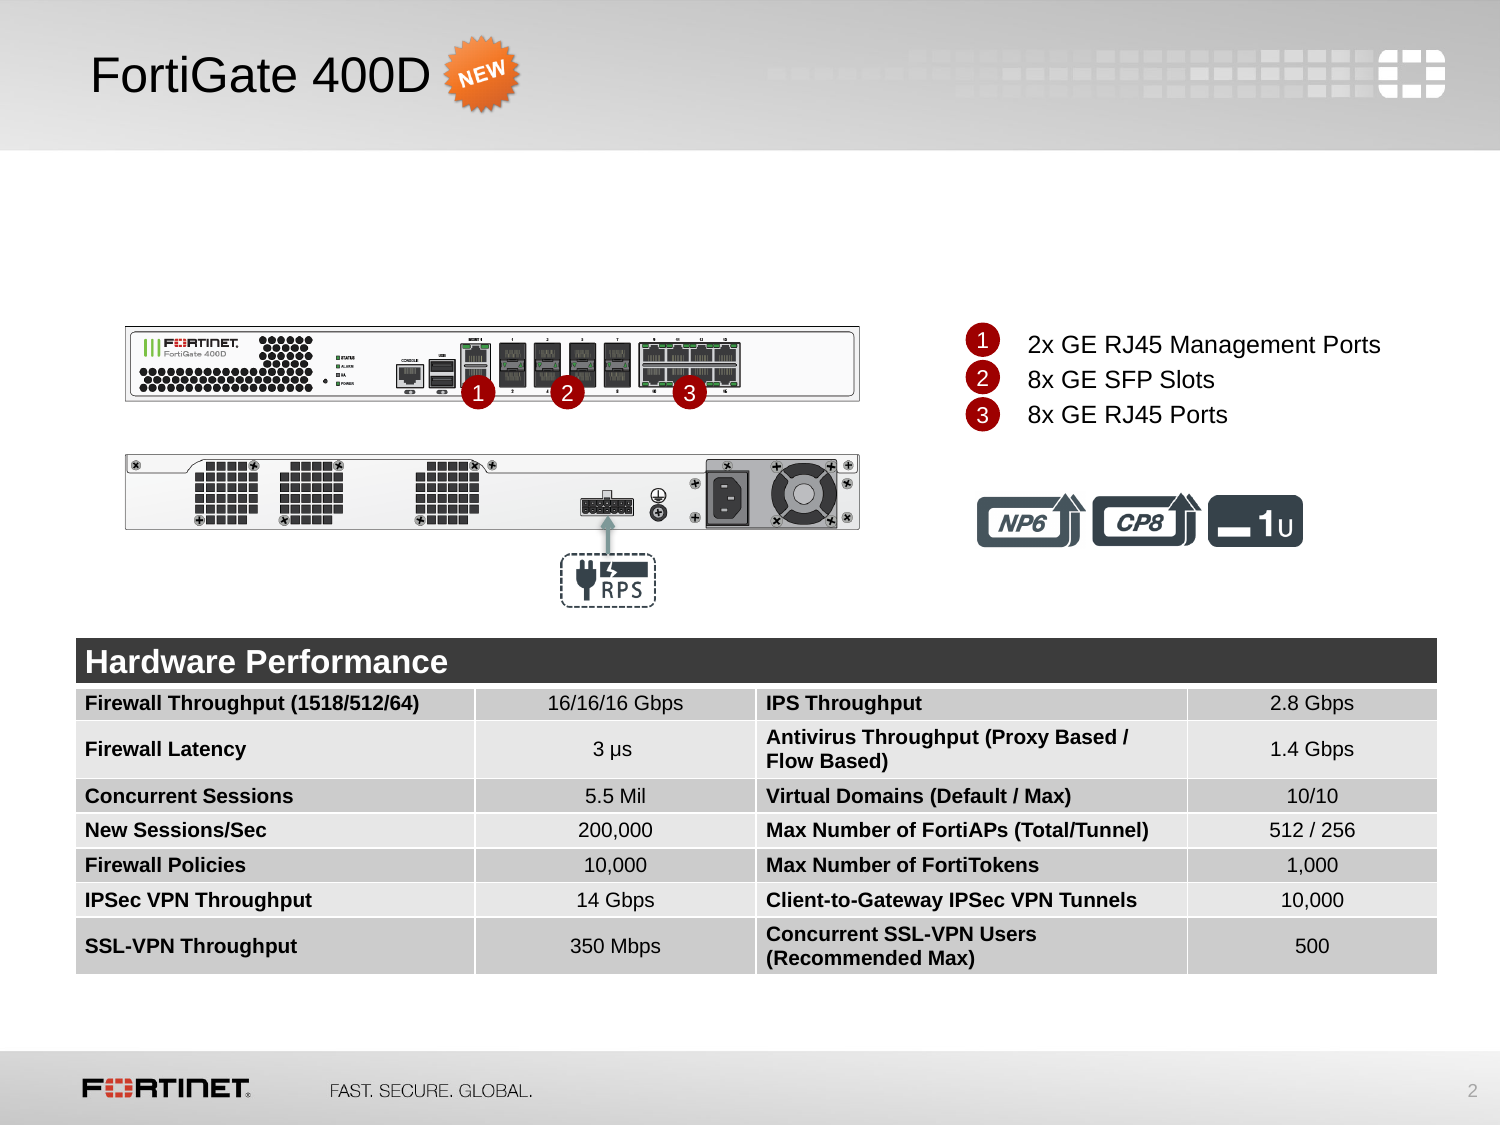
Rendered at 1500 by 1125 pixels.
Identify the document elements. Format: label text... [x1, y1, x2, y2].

table_cell Virtual Domains (Default / Max) [757, 779, 1187, 812]
text_box 2x GE RJ45 Management Ports 8x GE SFP Slots 8x GE RJ45 Ports [962, 192, 1450, 566]
table_cell Max Number of FortiAPs (Total/Tunnel) [757, 814, 1187, 847]
table_cell IPSec VPN Throughput [76, 883, 474, 916]
table_cell 350 Mbps [476, 918, 755, 974]
table_cell 10/10 [1188, 779, 1437, 812]
table_cell Firewall Latency [76, 721, 474, 778]
table_cell New Sessions/Sec [76, 814, 474, 847]
table_cell Max Number of FortiTokens [757, 849, 1187, 882]
table_cell 2.8 Gbps [1188, 689, 1437, 720]
table_cell 5.5 Mil [476, 779, 755, 812]
table_cell 16/16/16 Gbps [476, 689, 755, 720]
table_cell 10,000 [1188, 883, 1437, 916]
table_cell 3 μs [476, 721, 755, 778]
title FortiGate 400D [75, 4, 1370, 147]
table_cell 500 [1188, 918, 1437, 974]
table_cell 1,000 [1188, 849, 1437, 882]
table_cell IPS Throughput [757, 689, 1187, 720]
table_cell SSL-VPN Throughput [76, 918, 474, 974]
table_cell Firewall Policies [76, 849, 474, 882]
table_cell 10,000 [476, 849, 755, 882]
table_cell 1.4 Gbps [1188, 721, 1437, 778]
table_cell 512 / 256 [1188, 814, 1437, 847]
table_cell Concurrent Sessions [76, 779, 474, 812]
table_cell Client-to-Gateway IPSec VPN Tunnels [757, 883, 1187, 916]
table_cell 14 Gbps [476, 883, 755, 916]
table_cell Firewall Throughput (1518/512/64) [76, 689, 474, 720]
table_cell Antivirus Throughput (Proxy Based / Flow Based) [757, 721, 1187, 778]
table_cell 200,000 [476, 814, 755, 847]
text_box 3 [965, 397, 1001, 432]
table_header Hardware Performance [76, 638, 1437, 683]
text_box 2 [965, 359, 1001, 395]
text_box 1 [965, 322, 1001, 357]
picture [0, 0, 1500, 1125]
table_cell Concurrent SSL-VPN Users (Recommended Max) [757, 918, 1187, 974]
